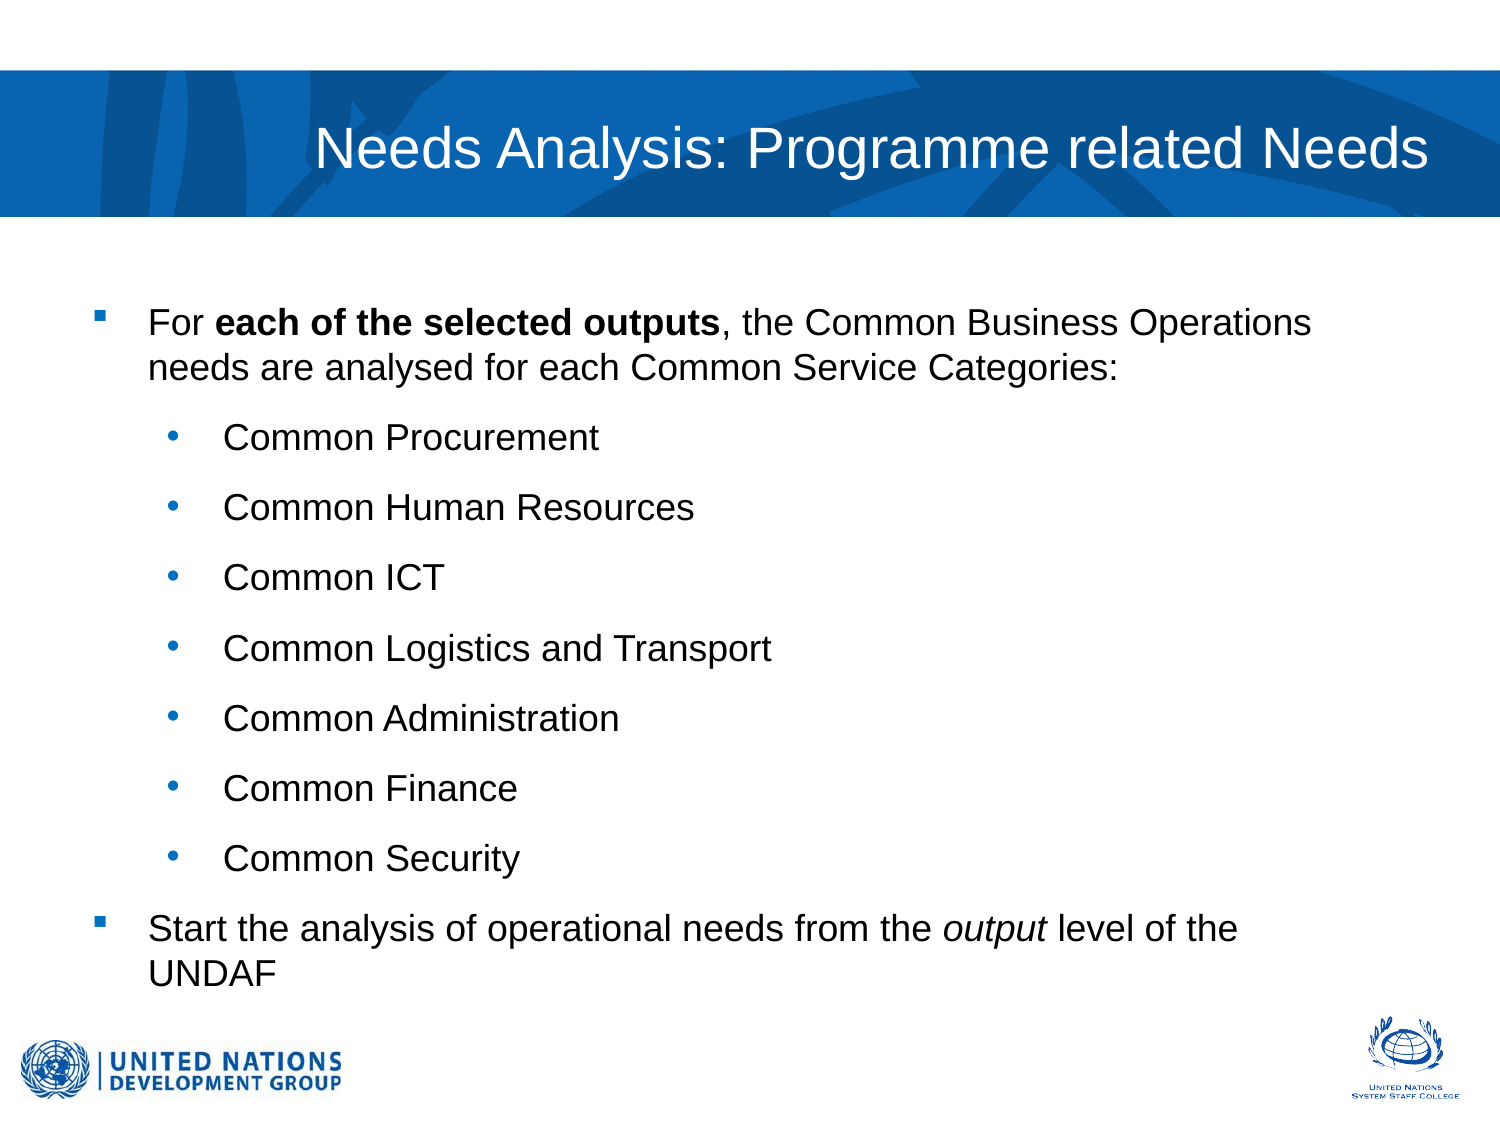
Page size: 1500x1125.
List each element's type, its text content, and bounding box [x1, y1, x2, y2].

picture [1352, 1016, 1459, 1099]
list For each of the selected outputs, the Common Business Operations needs are analysed for each Common Service Categories: Common Procurement Common Human Resources Common ICT Common Logistics and Transport Common Administration Common Finance Common Security Start the analysis of operational needs from the output level of the UNDAF [76, 290, 1352, 966]
title Needs Analysis: Programme related Needs [171, 94, 1447, 195]
picture [0, 70, 1500, 217]
picture [21, 1040, 341, 1099]
